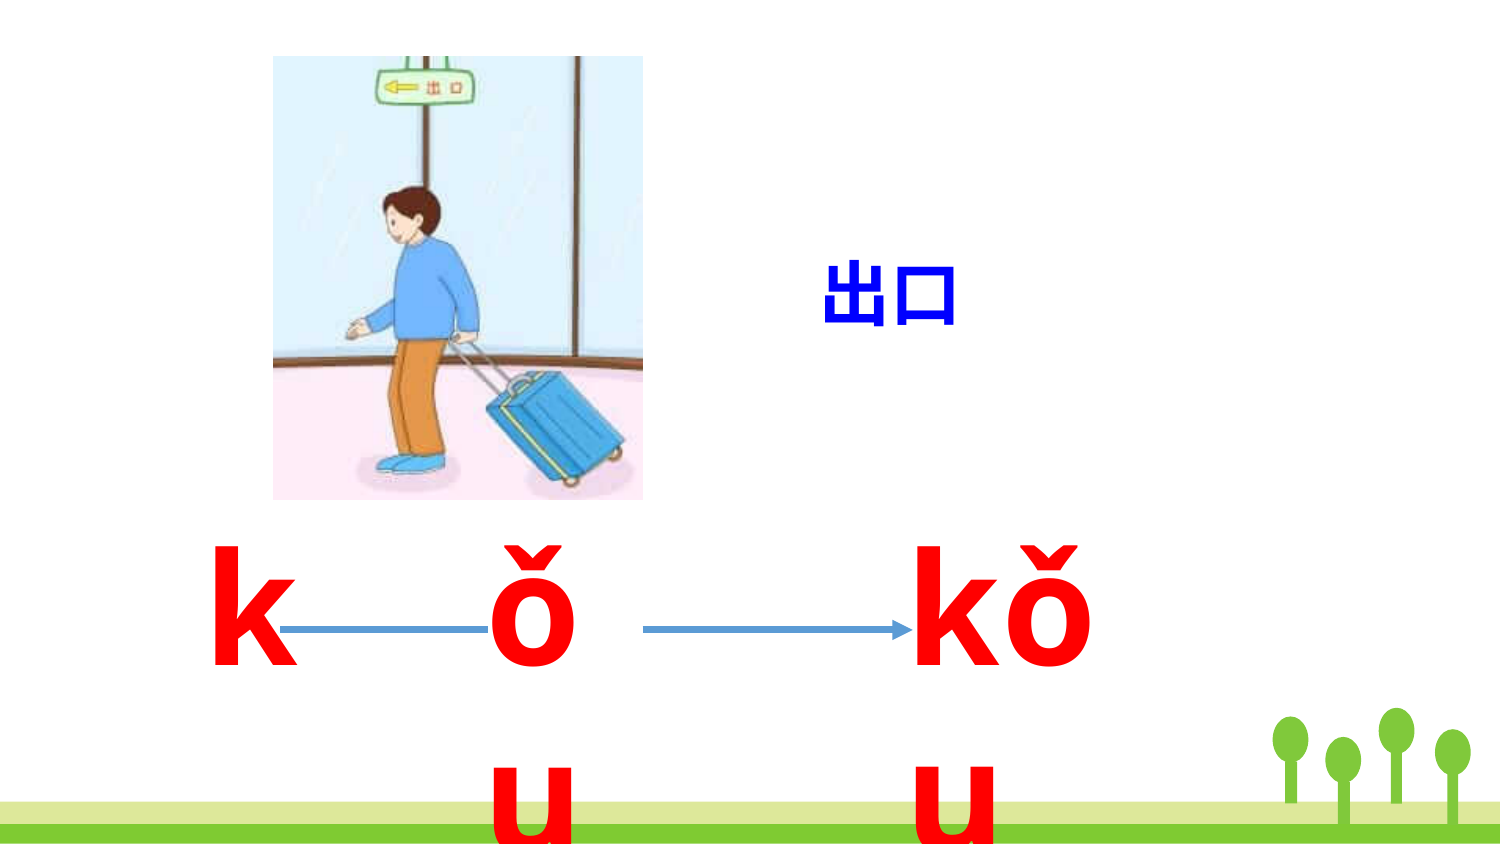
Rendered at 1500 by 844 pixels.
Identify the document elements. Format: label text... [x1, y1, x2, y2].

picture [273, 56, 643, 500]
text_box kǒu [897, 503, 1165, 707]
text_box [0, 707, 1500, 844]
text_box 出口 [808, 244, 995, 341]
text_box k [195, 504, 308, 703]
text_box ǒu [474, 503, 659, 707]
